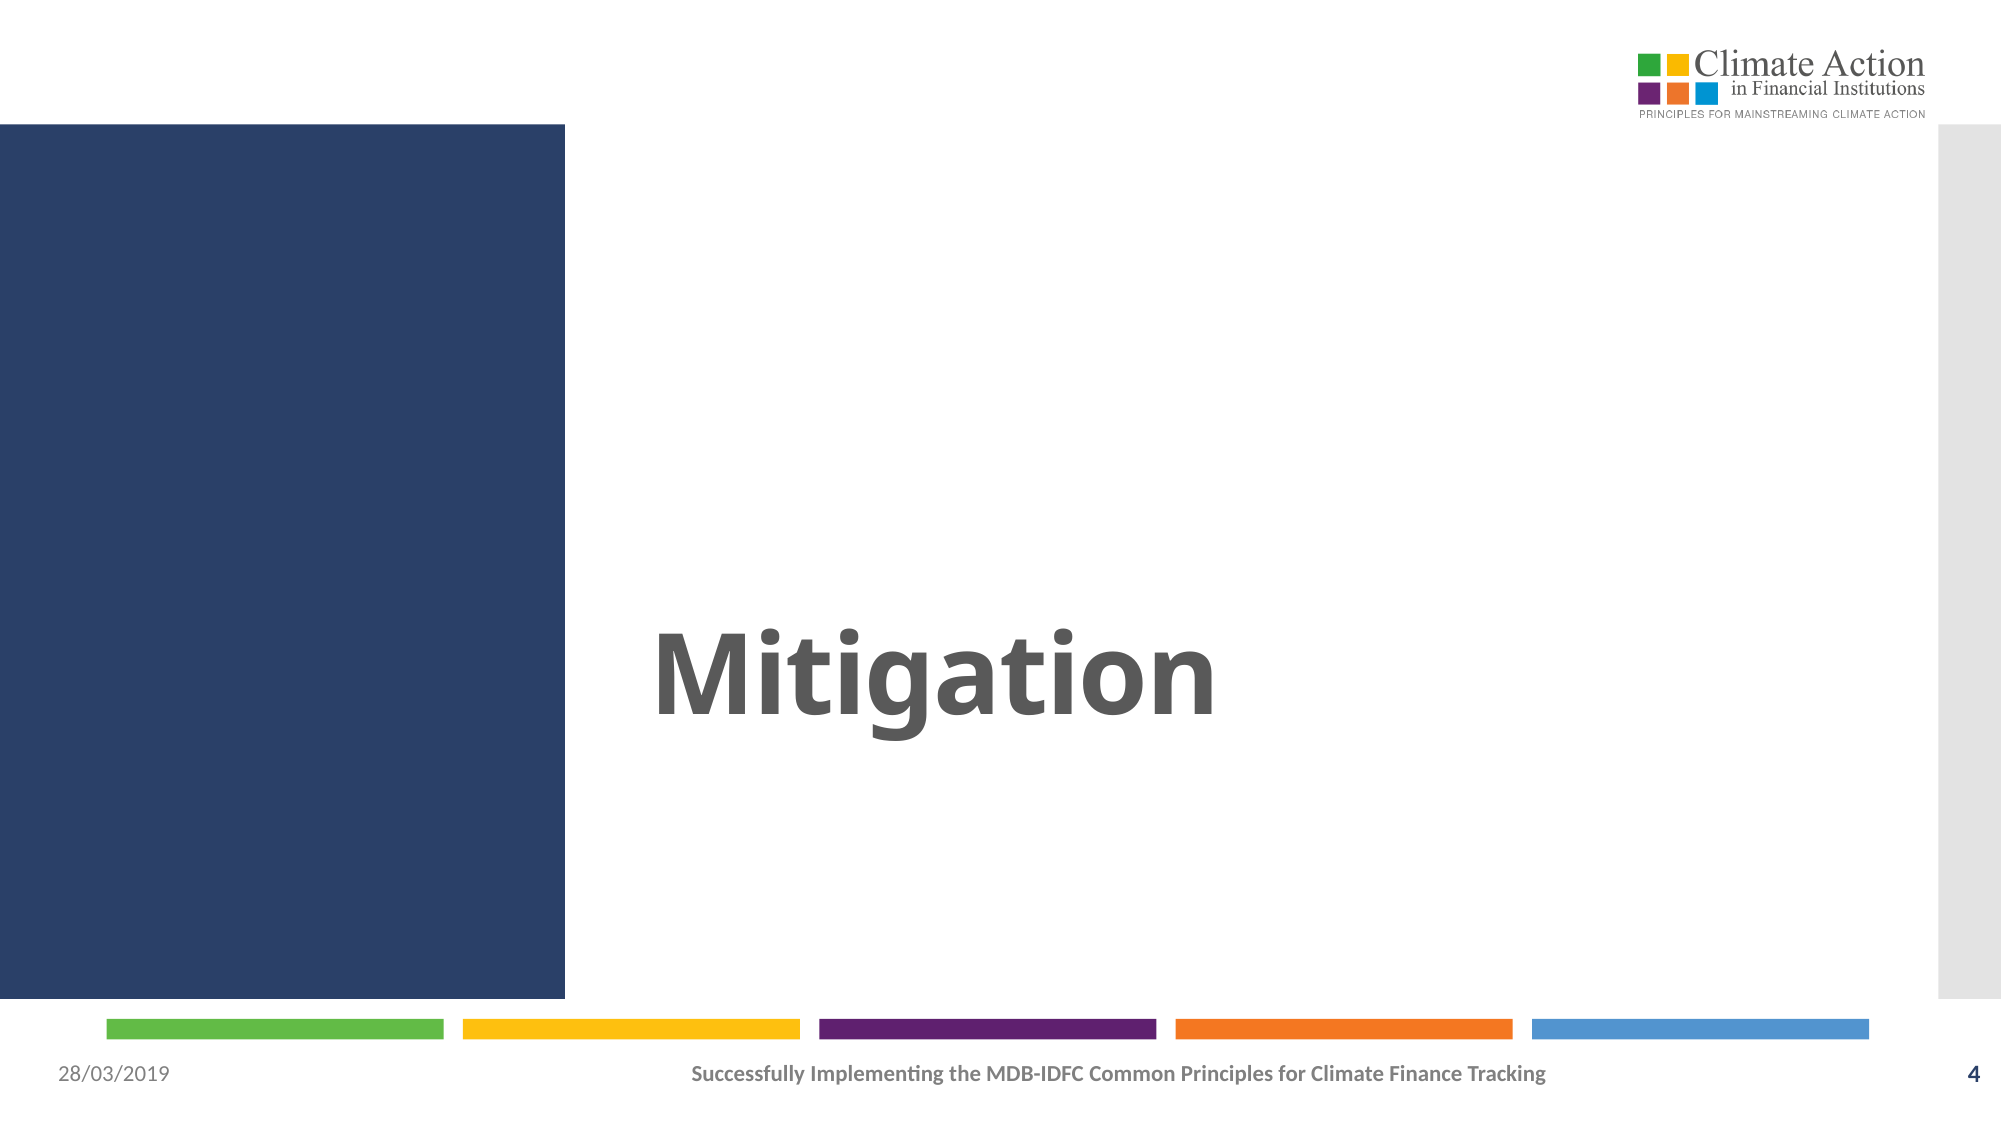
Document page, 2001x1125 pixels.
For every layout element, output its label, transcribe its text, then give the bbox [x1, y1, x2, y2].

footer Successfully Implementing the MDB-IDFC Common Principles for Climate Finance Tracking [634, 1042, 1605, 1103]
title Mitigation [634, 213, 1835, 747]
picture [1635, 46, 1937, 126]
slide_number 4 [1744, 1042, 1996, 1103]
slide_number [43, 1042, 493, 1103]
